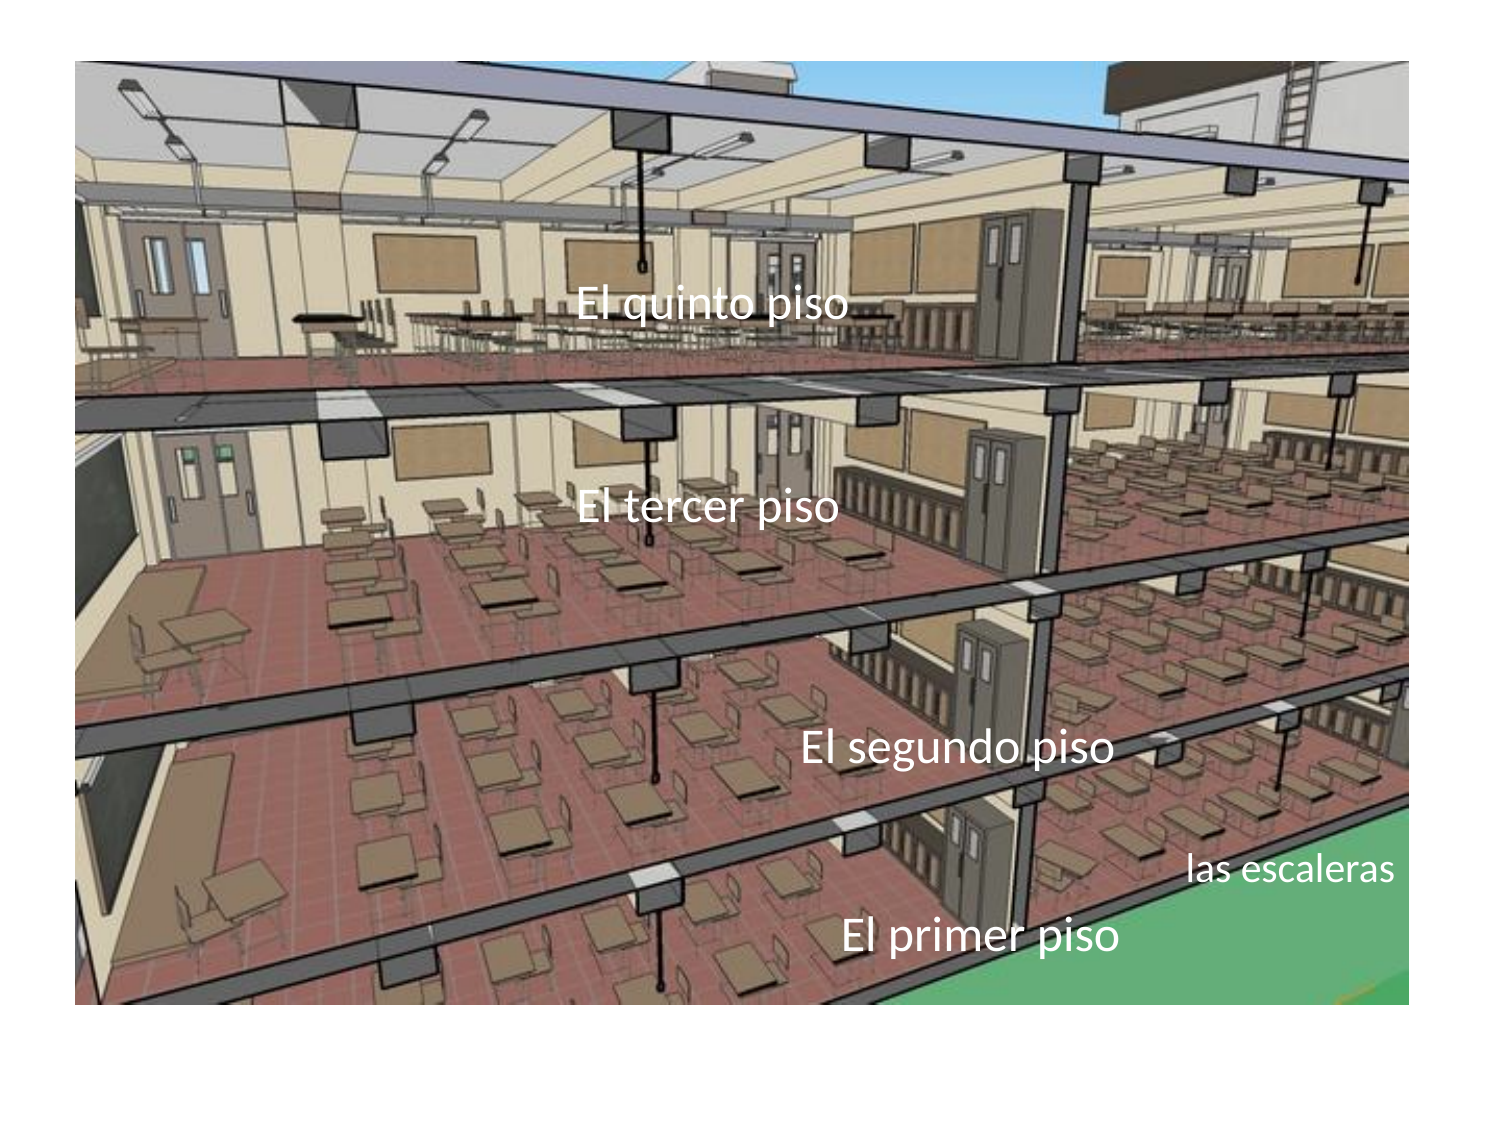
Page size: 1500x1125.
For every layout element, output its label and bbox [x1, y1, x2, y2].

picture [74, 60, 1409, 1006]
